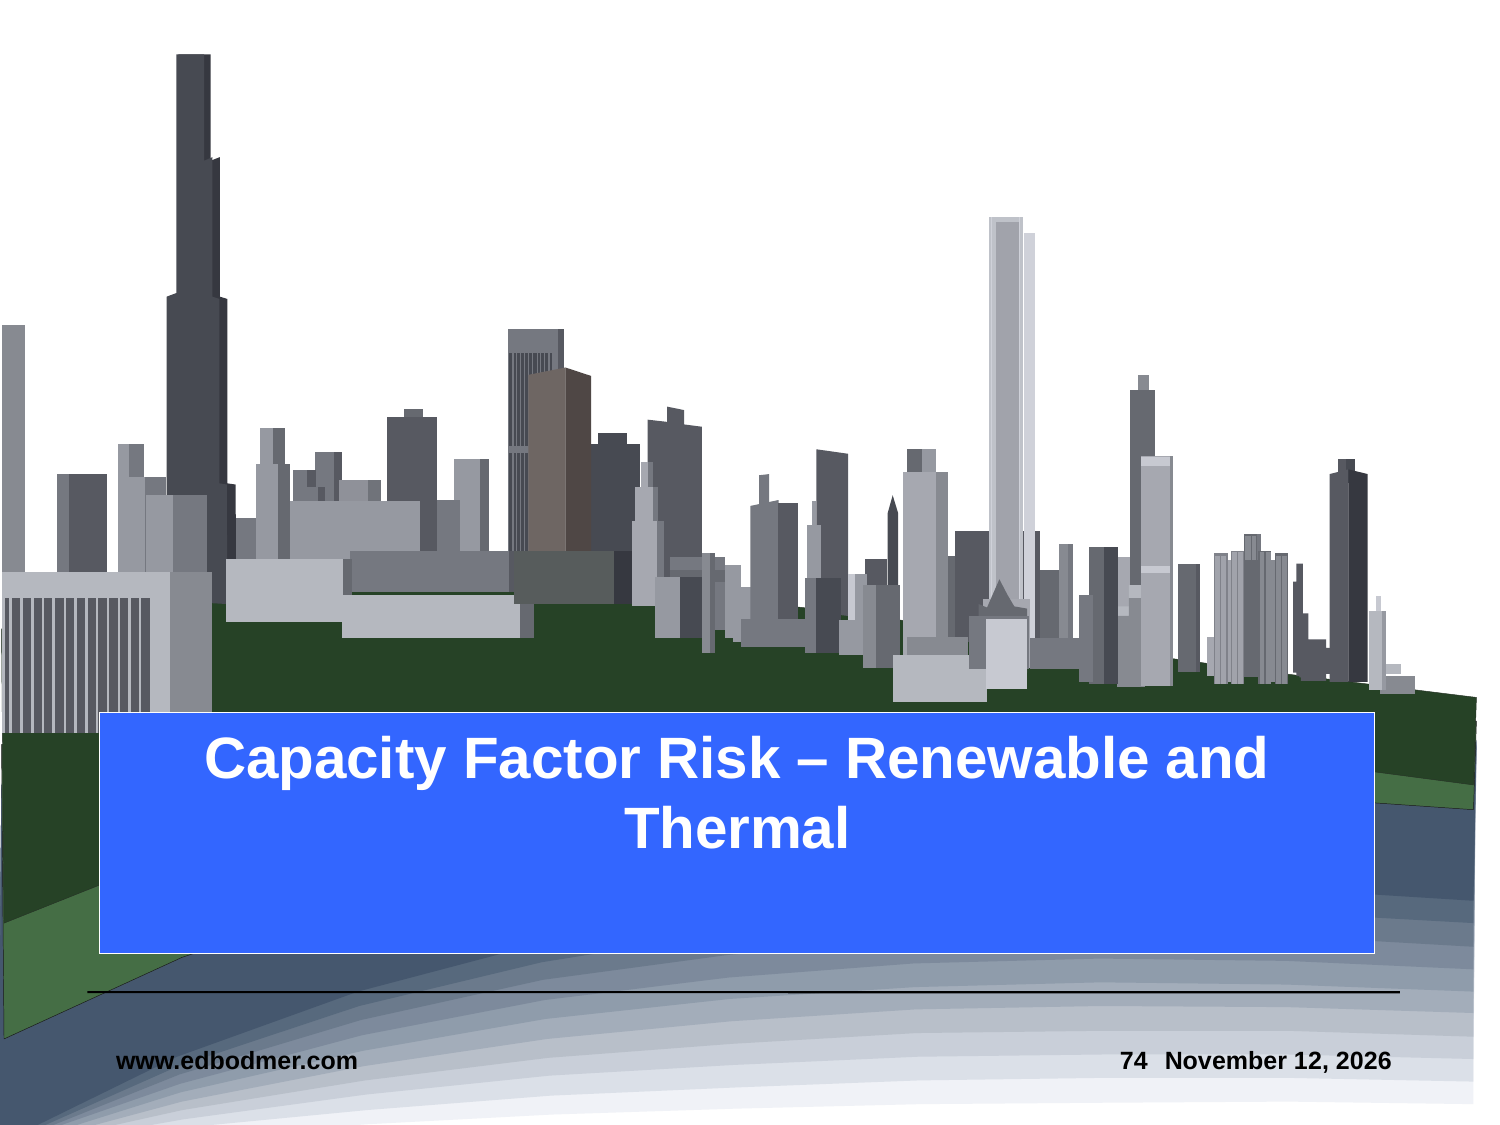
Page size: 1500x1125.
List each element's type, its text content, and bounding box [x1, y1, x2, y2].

title Capacity Factor Risk – Renewable and Thermal [99, 712, 1375, 954]
